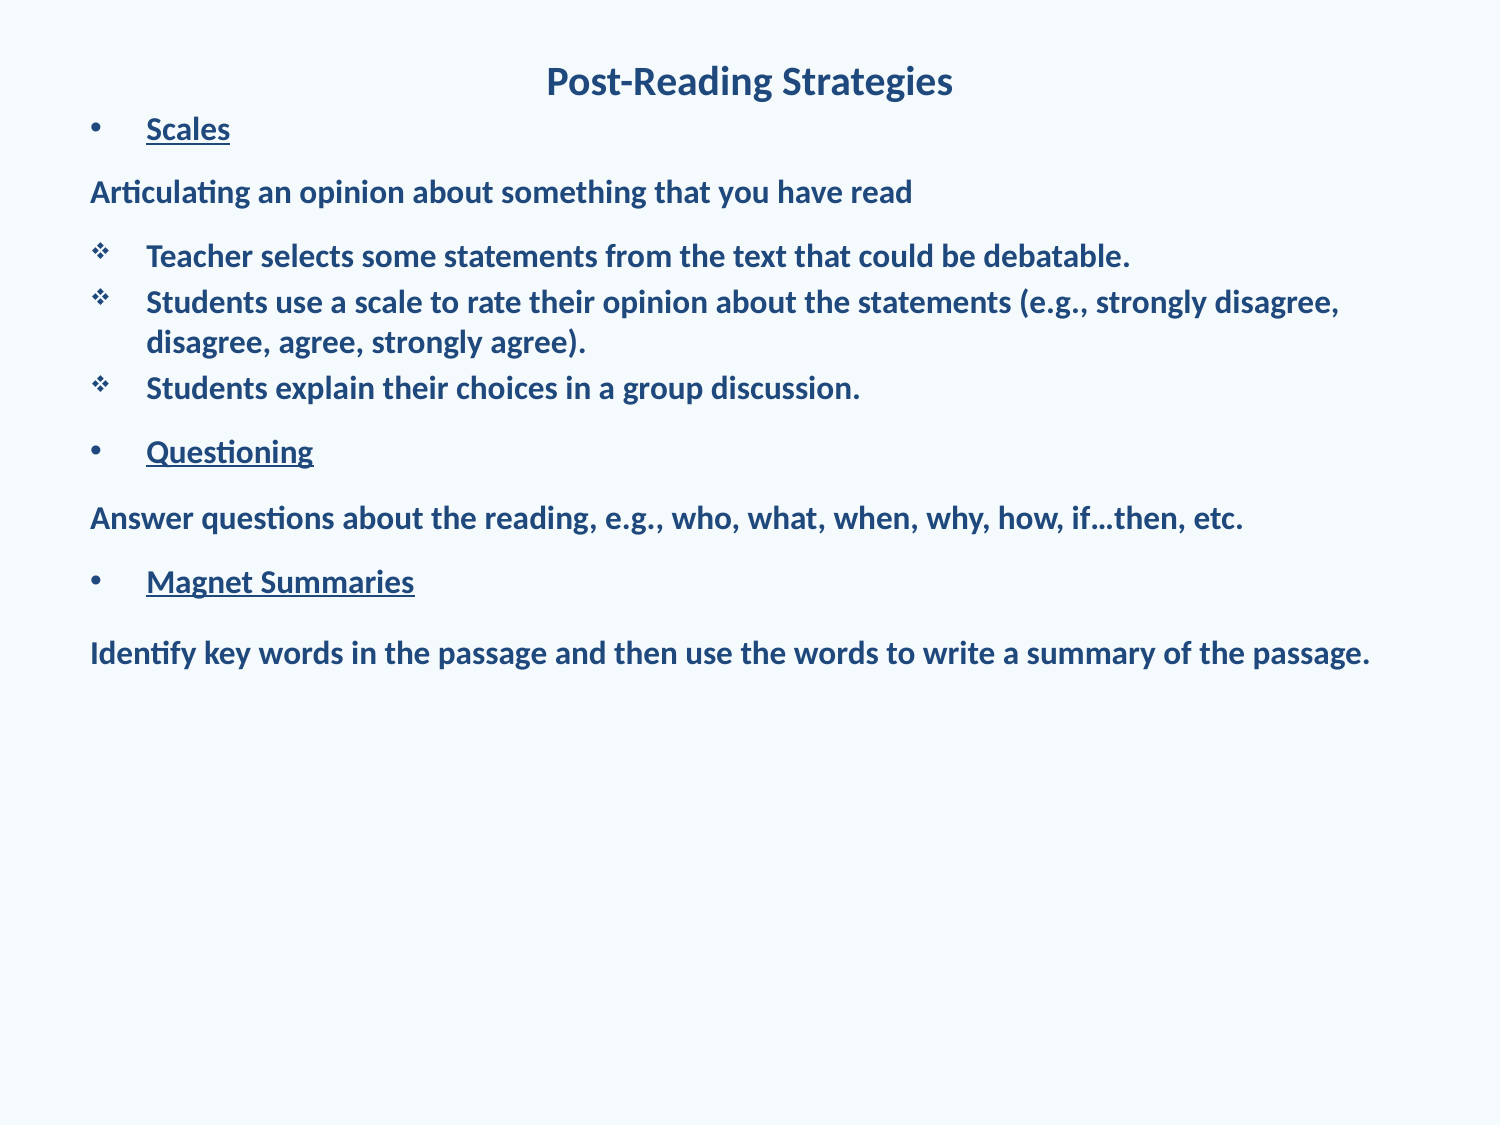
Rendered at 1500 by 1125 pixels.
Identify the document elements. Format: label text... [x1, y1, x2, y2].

list Scales Articulating an opinion about something that you have read Teacher selects some statements from the text that could be debatable. Students use a scale to rate their opinion about the statements (e.g., strongly disagree, disagree, agree, strongly agree). Students explain their choices in a group discussion. Questioning Answer questions about the reading, e.g., who, what, when, why, how, if…then, etc. Magnet Summaries Identify key words in the passage and then use the words to write a summary of the passage. [75, 99, 1425, 1005]
title Post-Reading Strategies [75, 0, 1425, 99]
